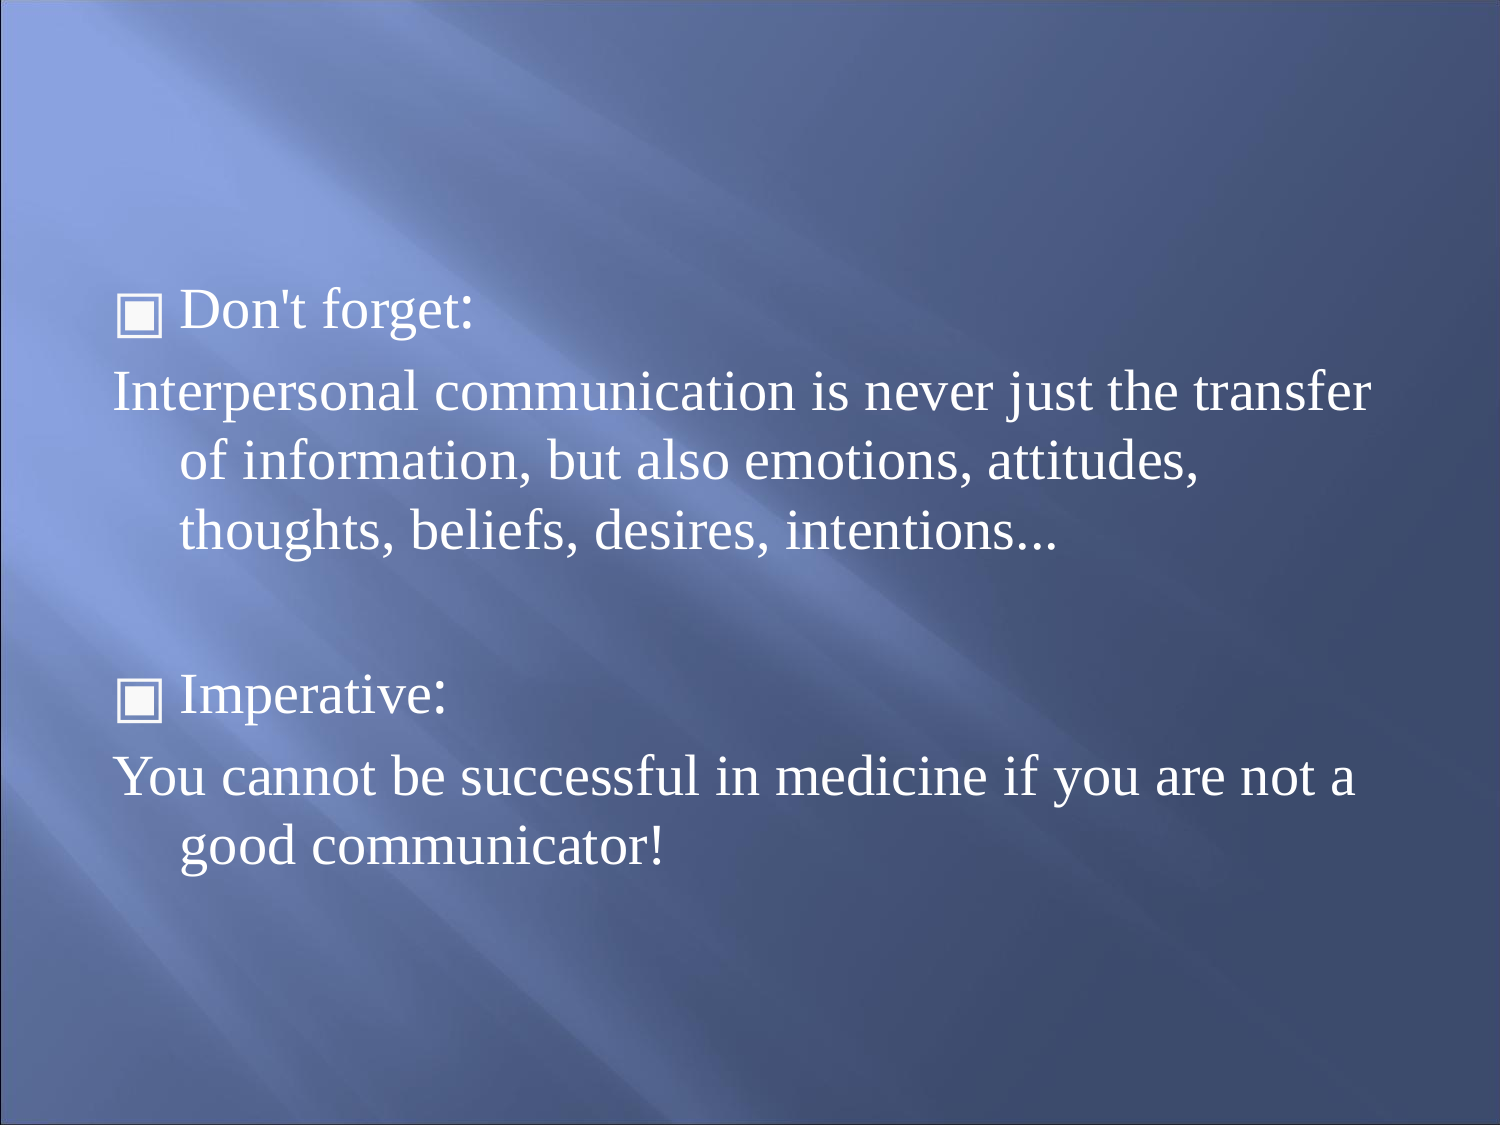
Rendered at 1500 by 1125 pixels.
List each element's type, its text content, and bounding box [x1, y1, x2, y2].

picture [0, 0, 1500, 1125]
list Don't forget: Interpersonal communication is never just the transfer of information, but also emotions, attitudes, thoughts, beliefs, desires, intentions... Imperative: You cannot be successful in medicine if you are not a good communicator! [75, 262, 1425, 1035]
